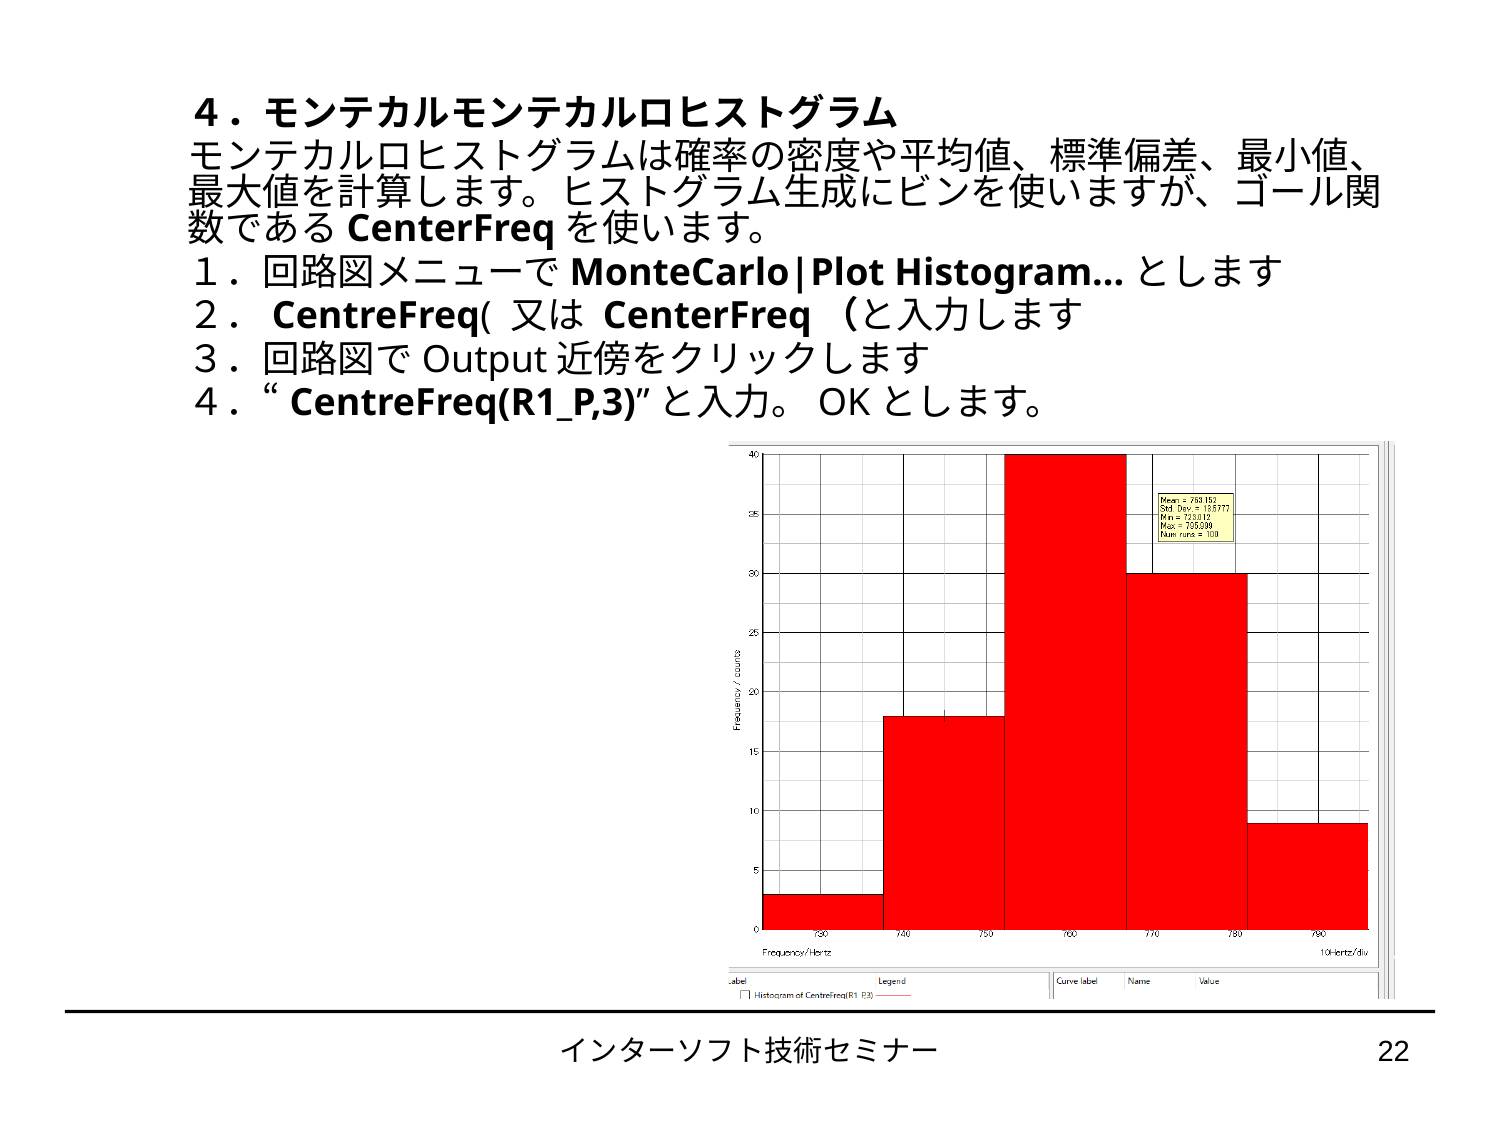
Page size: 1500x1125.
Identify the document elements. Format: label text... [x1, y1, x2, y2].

footer インターソフト技術セミナー [512, 1024, 988, 1103]
text_box [64, 1009, 1436, 1014]
text_box ４．モンテカルモンテカルロヒストグラム モンテカルロヒストグラムは確率の密度や平均値、標準偏差、最小値、最大値を計算します。ヒストグラム生成にビンを使いますが、ゴール関数であるCenterFreqを使います。 １．回路図メニューでMonteCarlo|Plot Histogram...とします ２．CentreFreq( 又は CenterFreq（と入力します ３．回路図でOutput近傍をクリックします ４．“CentreFreq(R1_P,3)”と入力。OKとします。 [98, 90, 1423, 999]
slide_number 22 [1074, 1024, 1425, 1103]
picture [728, 441, 1395, 999]
